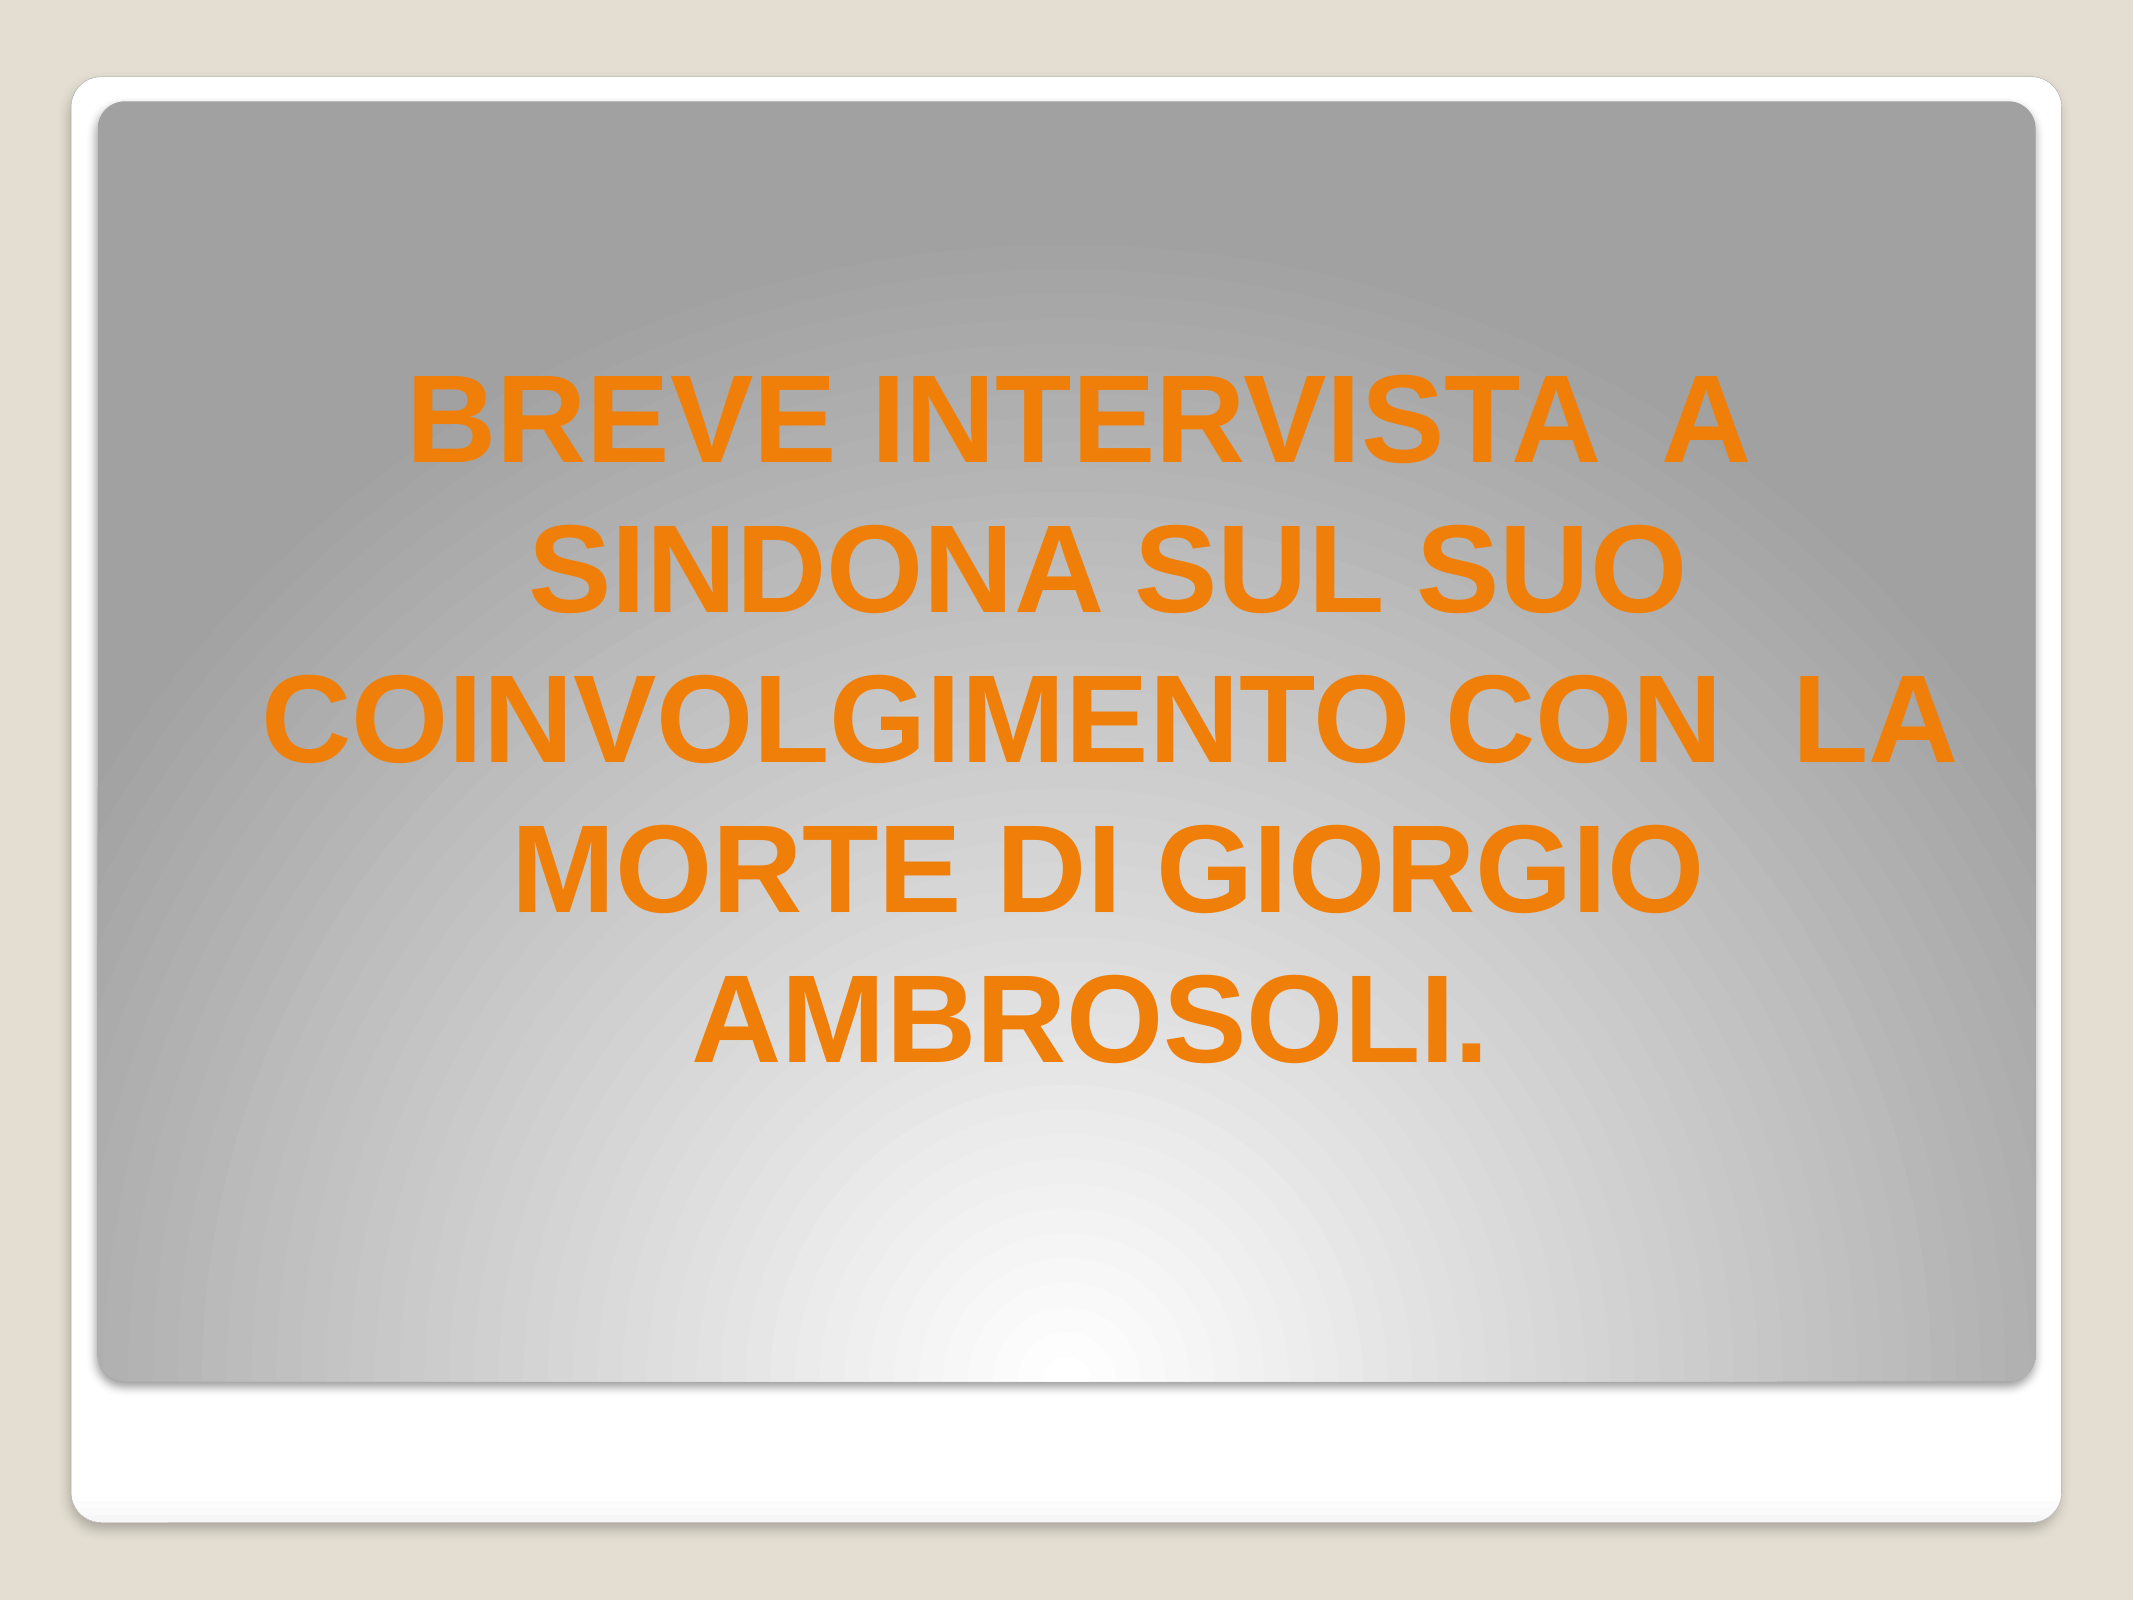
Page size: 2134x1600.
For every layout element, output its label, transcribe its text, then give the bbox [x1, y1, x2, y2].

list BREVE INTERVISTA A SINDONA SUL SUO COINVOLGIMENTO CON LA MORTE DI GIORGIO AMBROSOLI. [156, 315, 1978, 1179]
